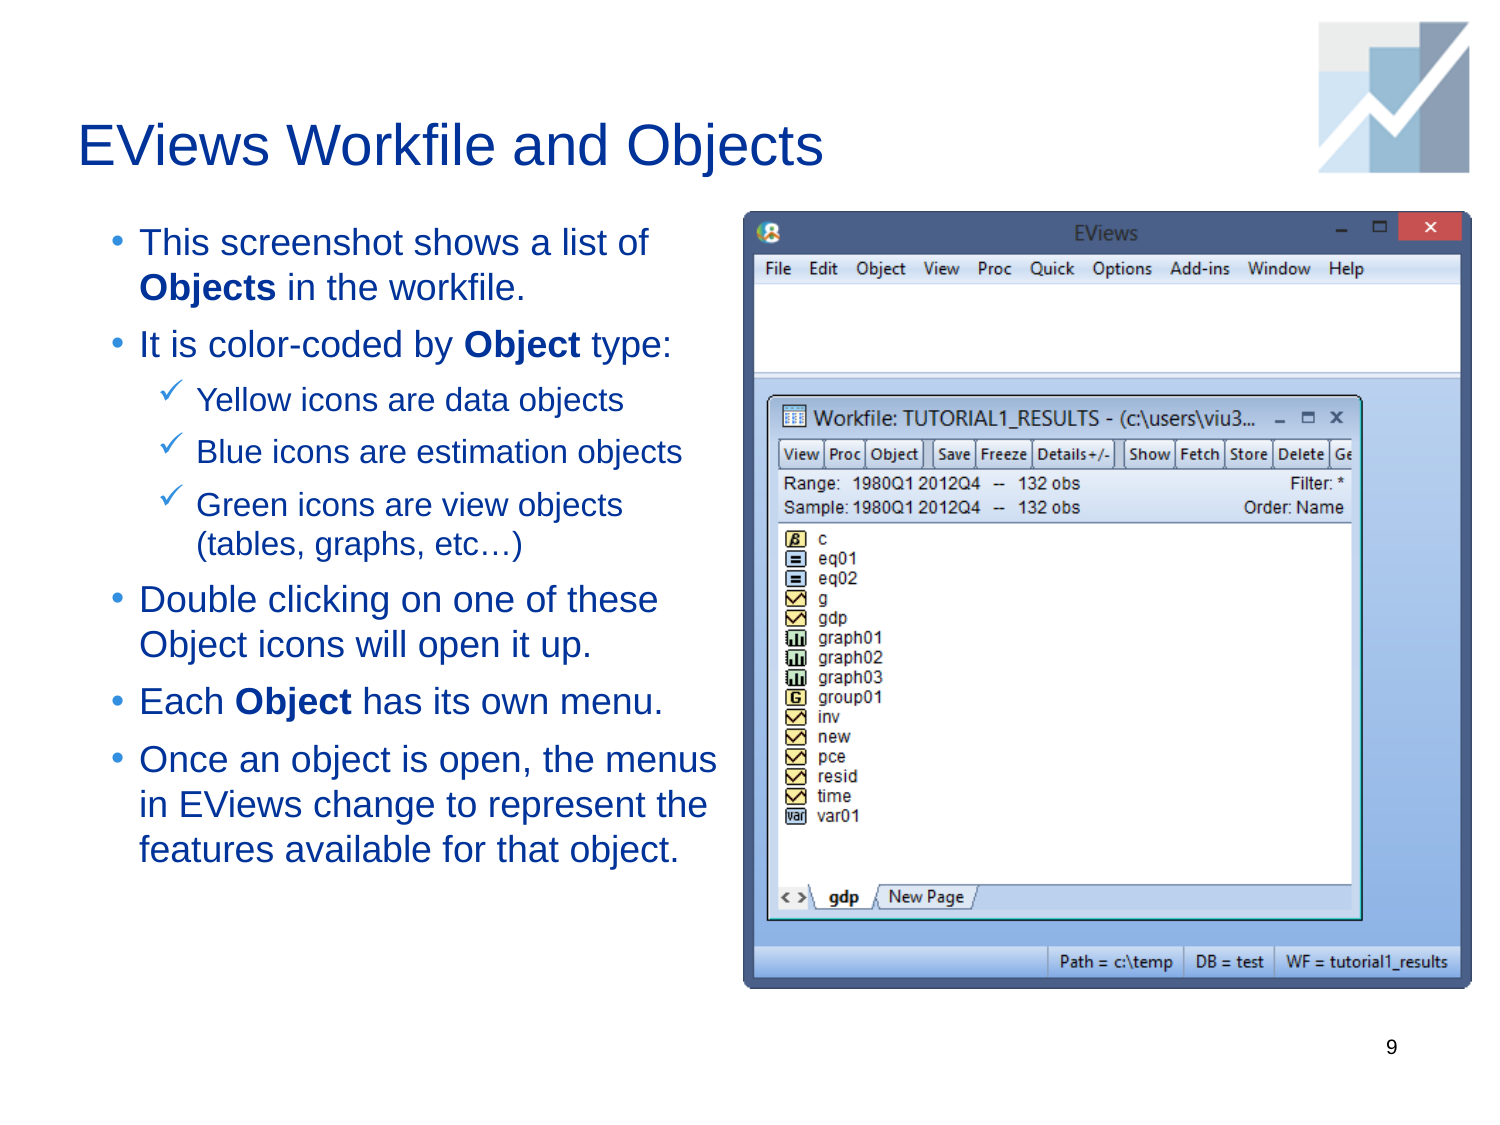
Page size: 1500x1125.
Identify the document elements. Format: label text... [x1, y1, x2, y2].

picture [1300, 11, 1479, 181]
slide_number 9 [1262, 1015, 1413, 1067]
title EViews Workfile and Objects [62, 0, 1297, 185]
picture [743, 211, 1472, 990]
text_box This screenshot shows a list of Objects in the workfile. It is color-coded by Object type: Yellow icons are data objects Blue icons are estimation objects Green icons are view objects (tables, graphs, etc…) Double clicking on one of these Object icons will open it up. Each Object has its own menu. Once an object is open, the menus in EViews change to represent the features available for that object. [96, 210, 744, 878]
